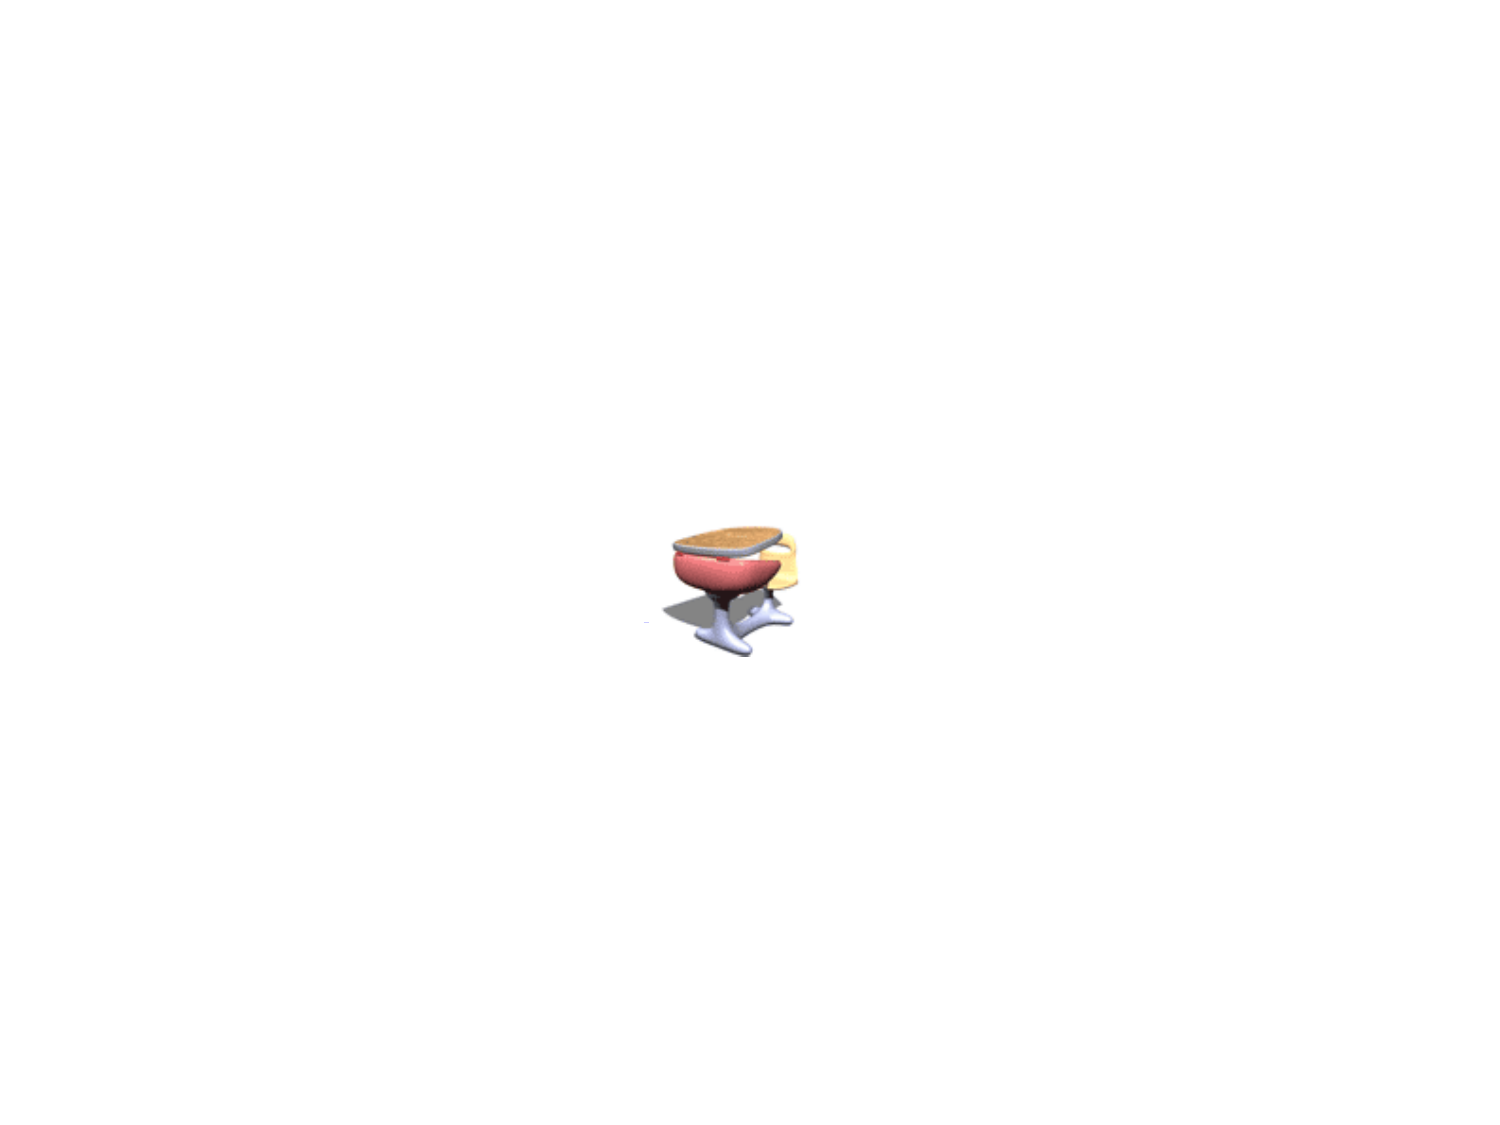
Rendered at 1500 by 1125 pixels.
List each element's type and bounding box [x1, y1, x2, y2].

text_box [0, 453, 1500, 672]
picture [649, 487, 819, 657]
